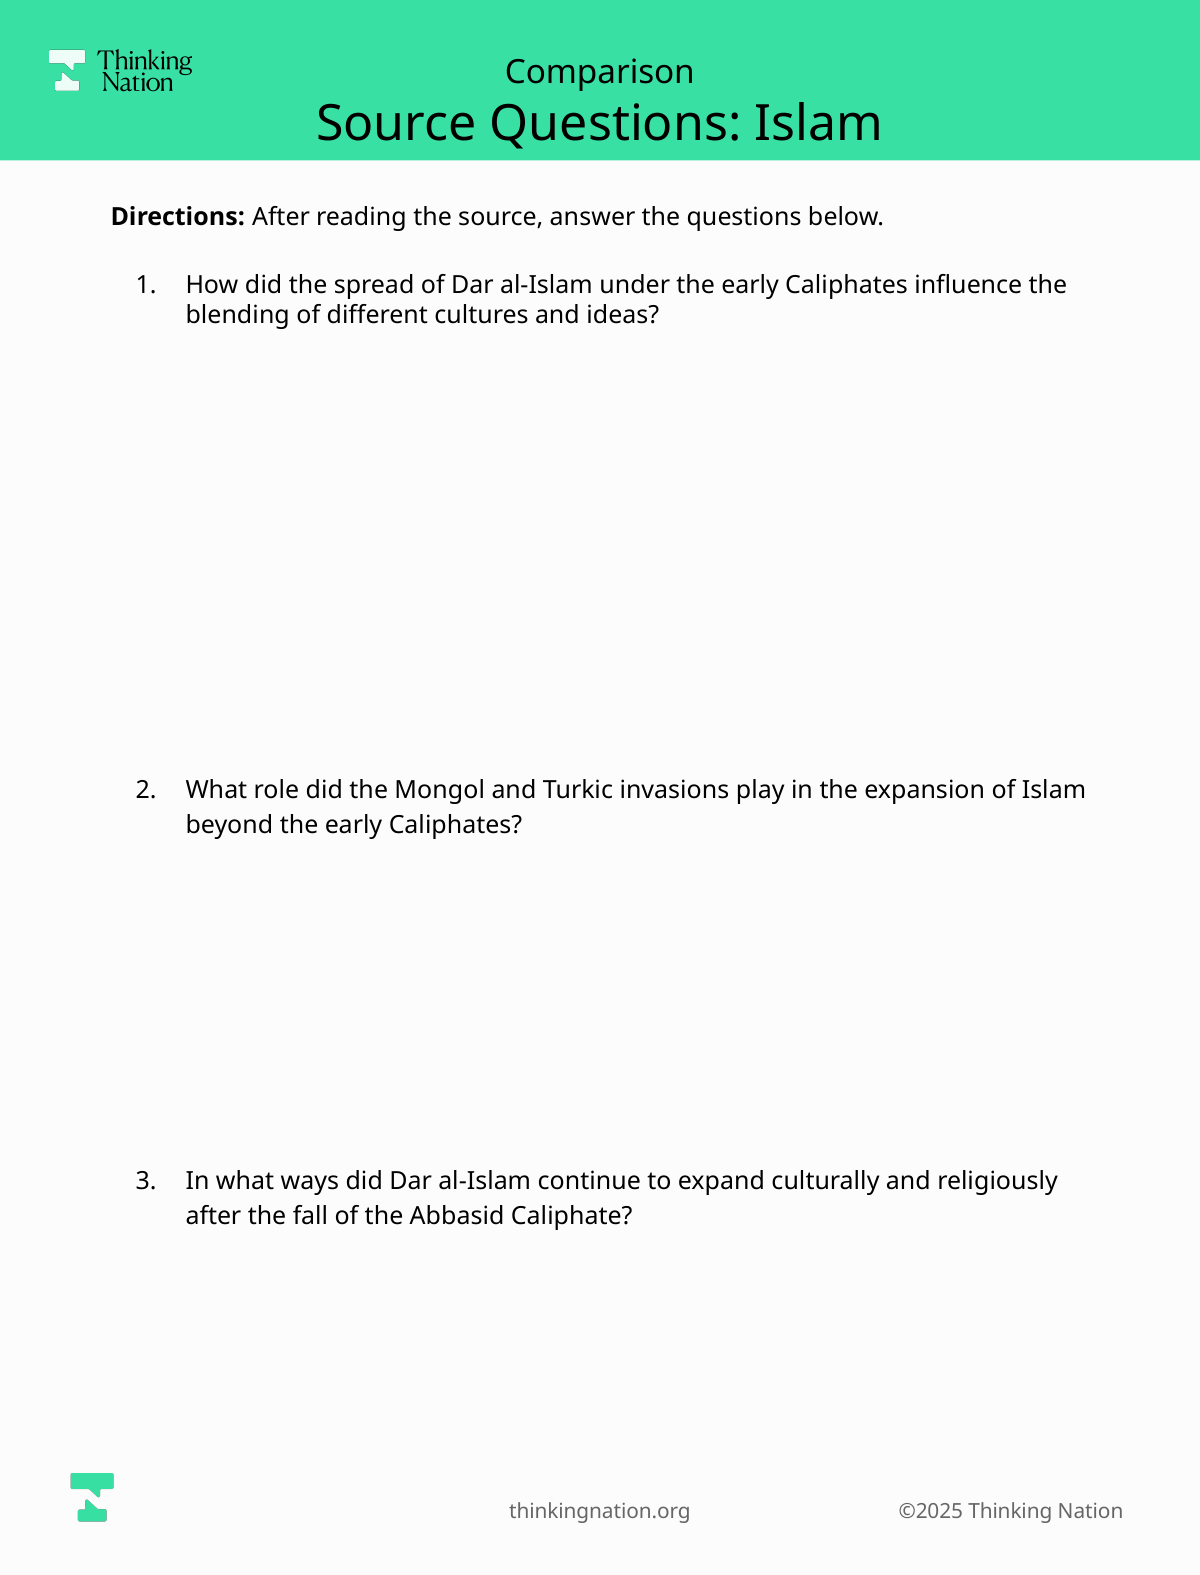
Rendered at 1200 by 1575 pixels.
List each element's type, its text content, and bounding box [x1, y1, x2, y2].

picture [58, 1463, 126, 1531]
text_box ©2025 Thinking Nation [854, 1483, 1139, 1532]
picture [33, 35, 197, 104]
text_box thinkingnation.org [457, 1490, 742, 1532]
text_box How did the spread of Dar al-Islam under the early Caliphates influence the blending of different cultures and ideas? What role did the Mongol and Turkic invasions play in the expansion of Islam beyond the early Caliphates? In what ways did Dar al-Islam continue to expand culturally and religiously after the fall of the Abbasid Caliphate? [96, 254, 1128, 1490]
text_box Directions: After reading the source, answer the questions below. [96, 185, 1128, 245]
text_box Comparison Source Questions: Islam [0, 0, 1200, 161]
